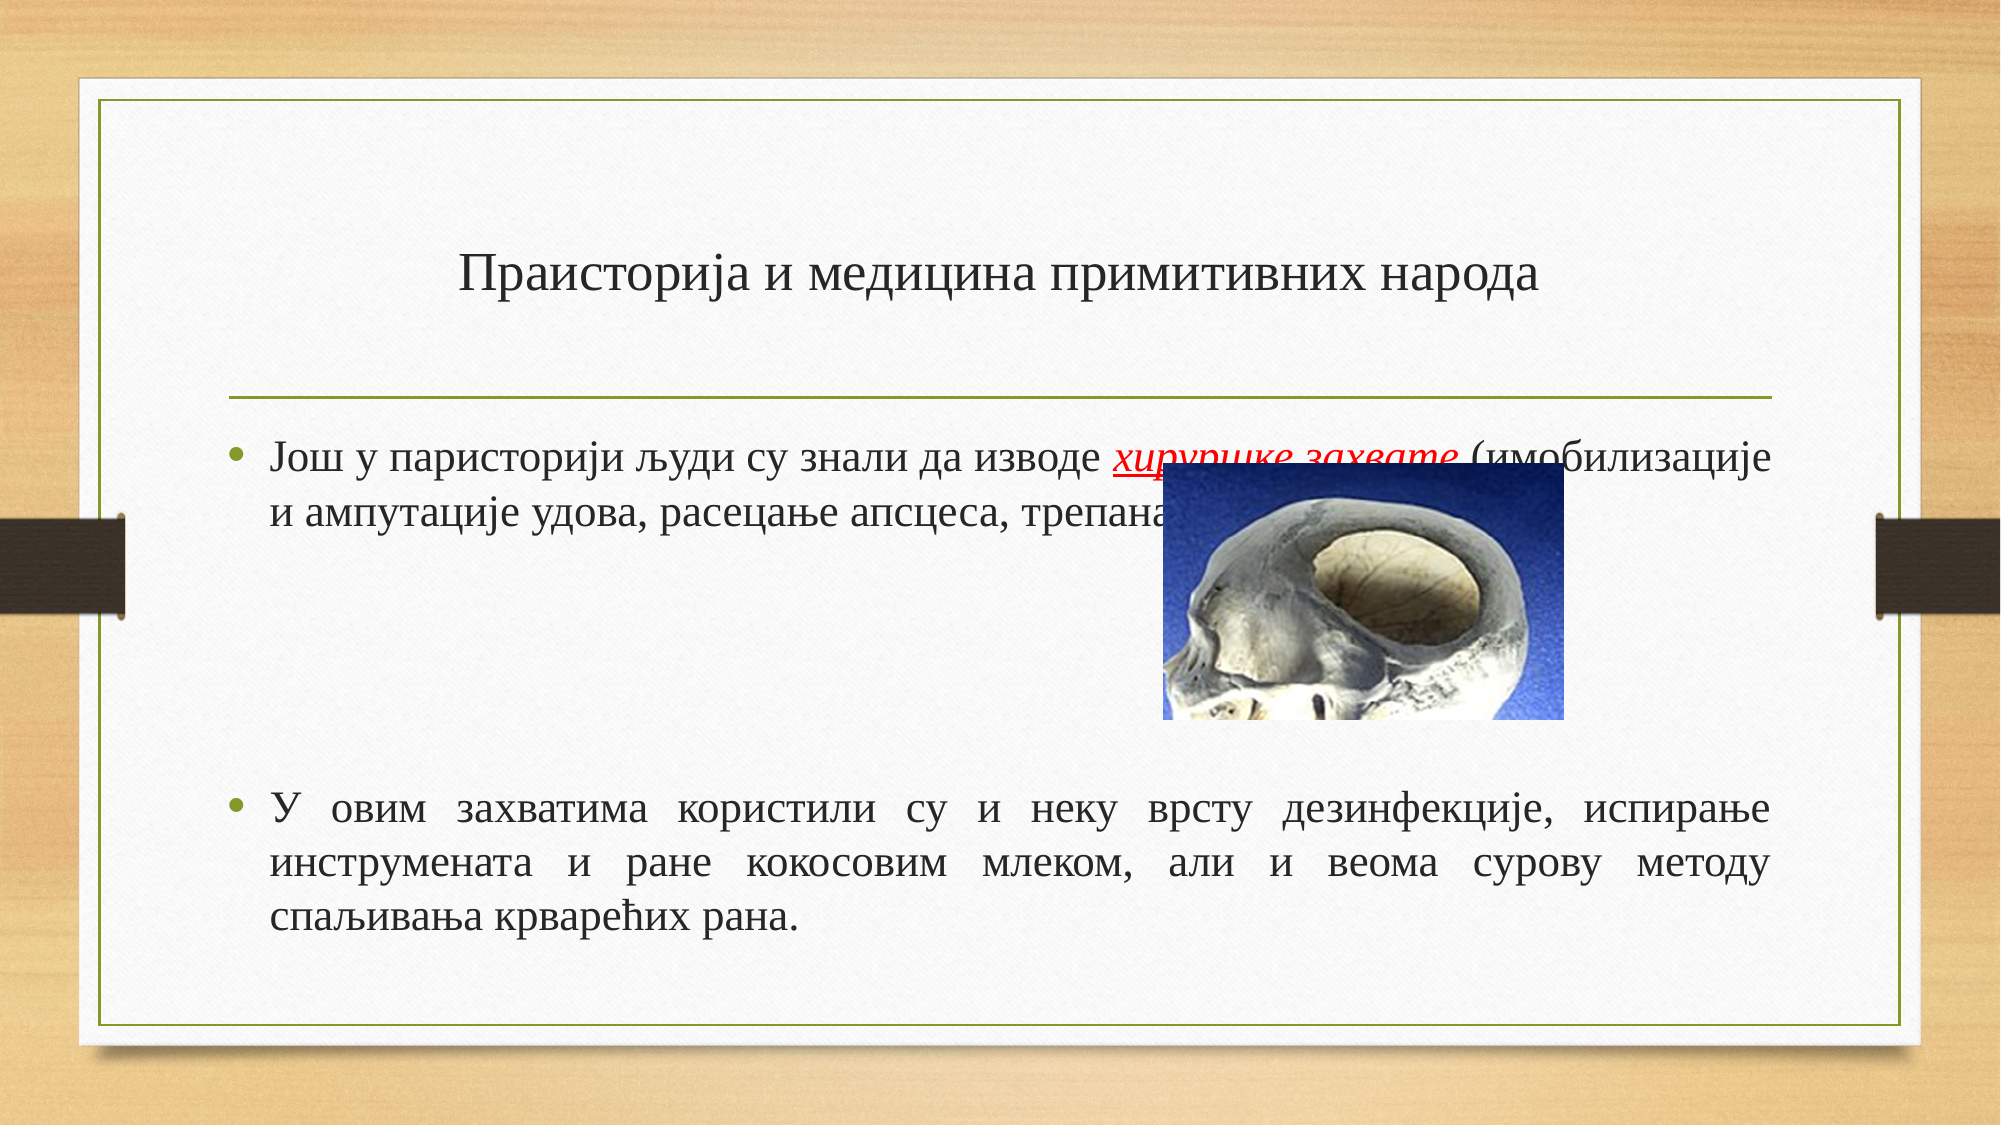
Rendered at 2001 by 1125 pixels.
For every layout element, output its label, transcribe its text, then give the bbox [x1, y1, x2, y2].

list Још у паристорији људи су знали да изводе хируршке захвате (имобилизације и ампутације удова, расецање апсцеса, трепанације лобање итд). У овим захватима користили су и неку врсту дезинфекције, испирање инструмената и ране кокосовим млеком, али и веома сурову методу спаљивања крварећих рана. [212, 419, 1788, 964]
picture [0, 0, 2001, 1125]
title Праисторија и медицина примитивних народа [212, 161, 1788, 375]
